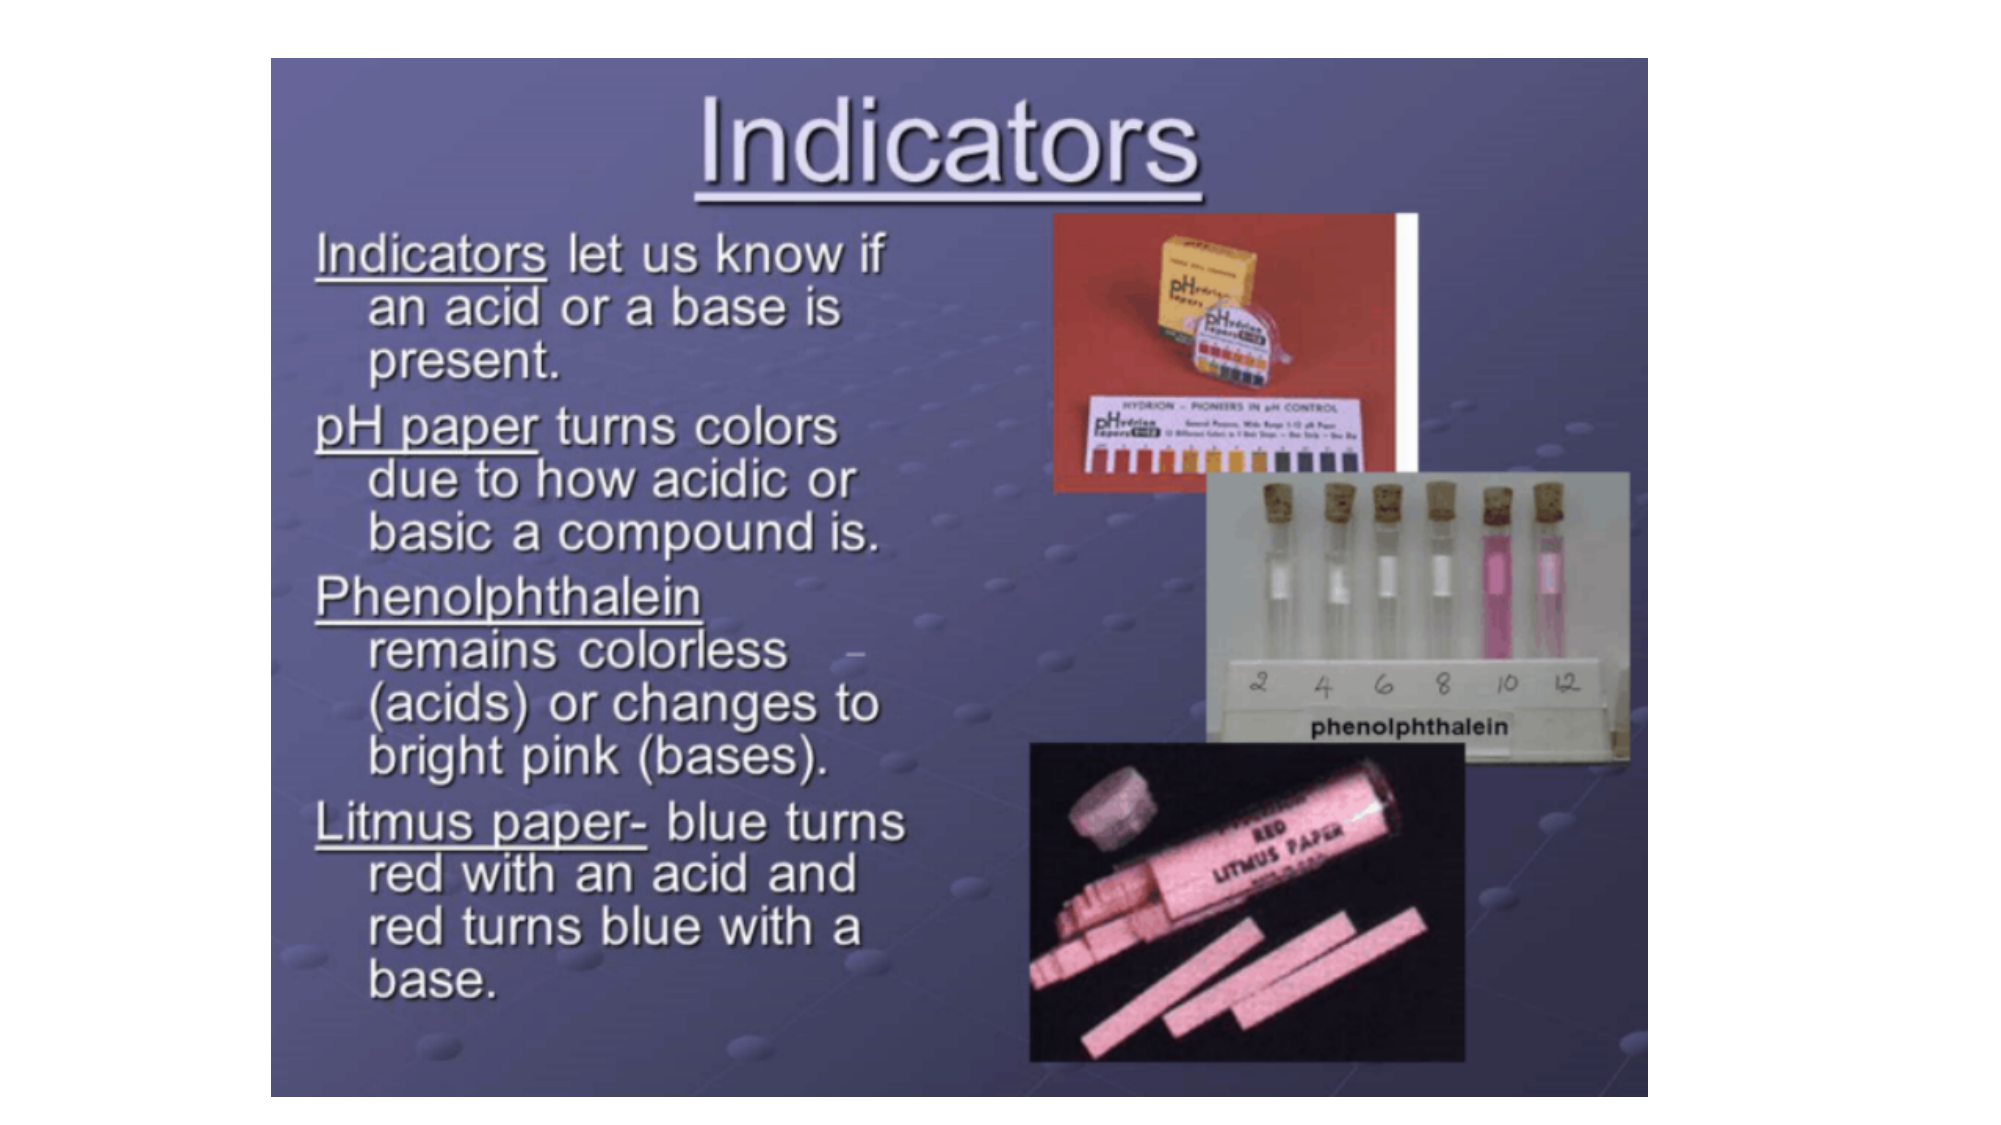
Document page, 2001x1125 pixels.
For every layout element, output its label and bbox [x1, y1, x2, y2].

list [271, 58, 1648, 1097]
